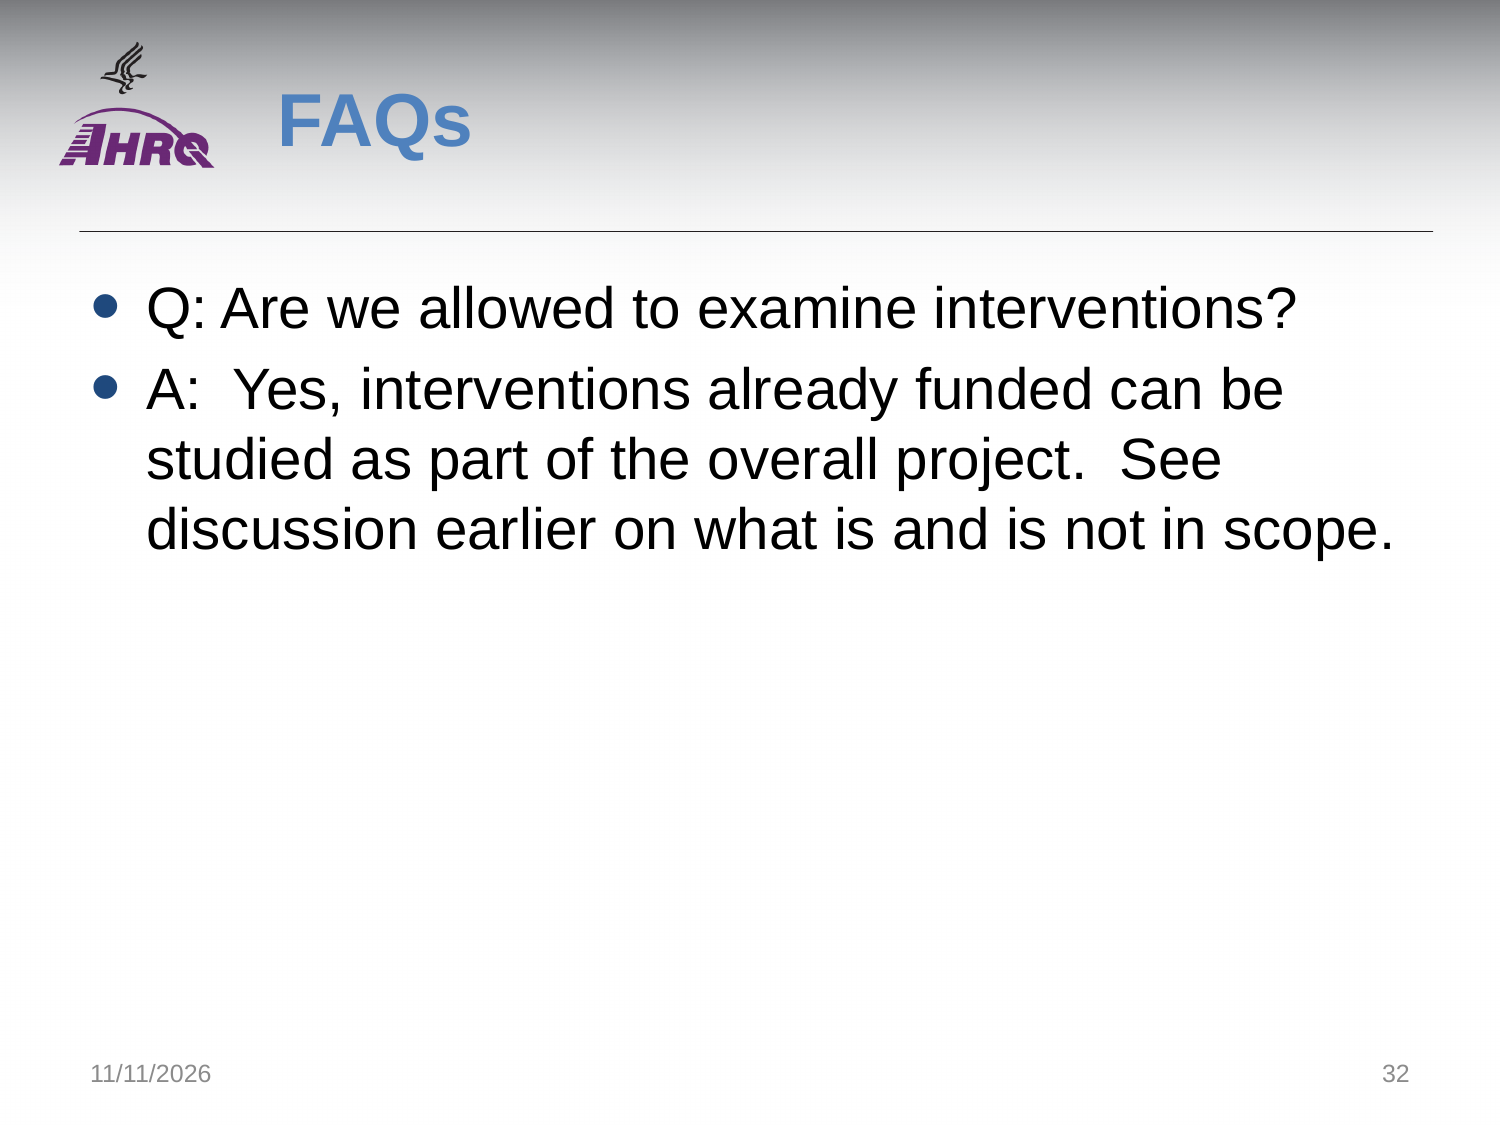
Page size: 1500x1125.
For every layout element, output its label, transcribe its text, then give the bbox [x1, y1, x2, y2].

picture [0, 0, 1500, 1125]
slide_number 32 [1074, 1042, 1425, 1103]
list Q: Are we allowed to examine interventions? A: Yes, interventions already funded can be studied as part of the overall project. See discussion earlier on what is and is not in scope. [75, 262, 1425, 1005]
title FAQs [262, 45, 1425, 188]
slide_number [75, 1042, 425, 1103]
